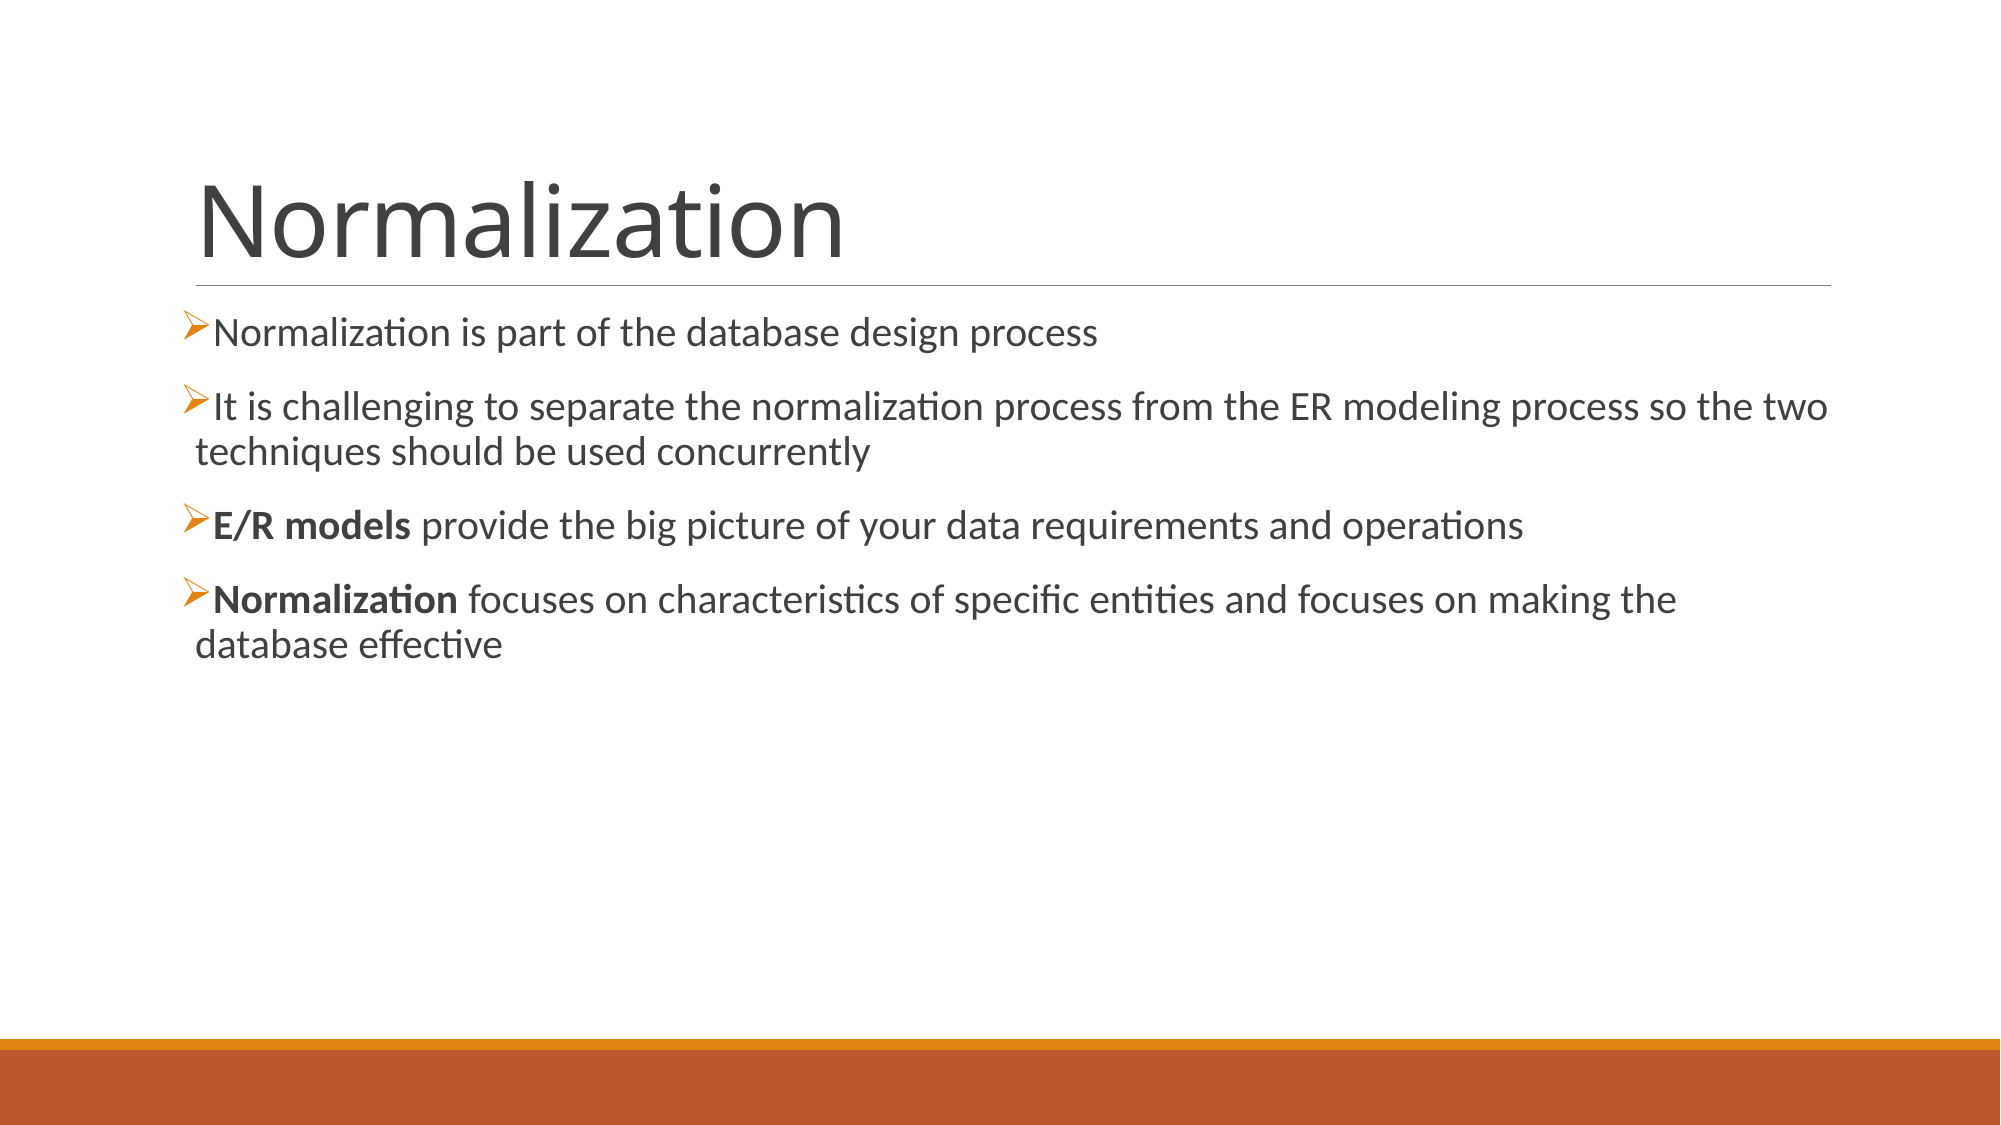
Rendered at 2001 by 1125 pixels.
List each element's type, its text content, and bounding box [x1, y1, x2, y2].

list Normalization is part of the database design process It is challenging to separate the normalization process from the ER modeling process so the two techniques should be used concurrently E/R models provide the big picture of your data requirements and operations Normalization focuses on characteristics of specific entities and focuses on making the database effective [180, 302, 1830, 963]
title Normalization [180, 47, 1830, 285]
